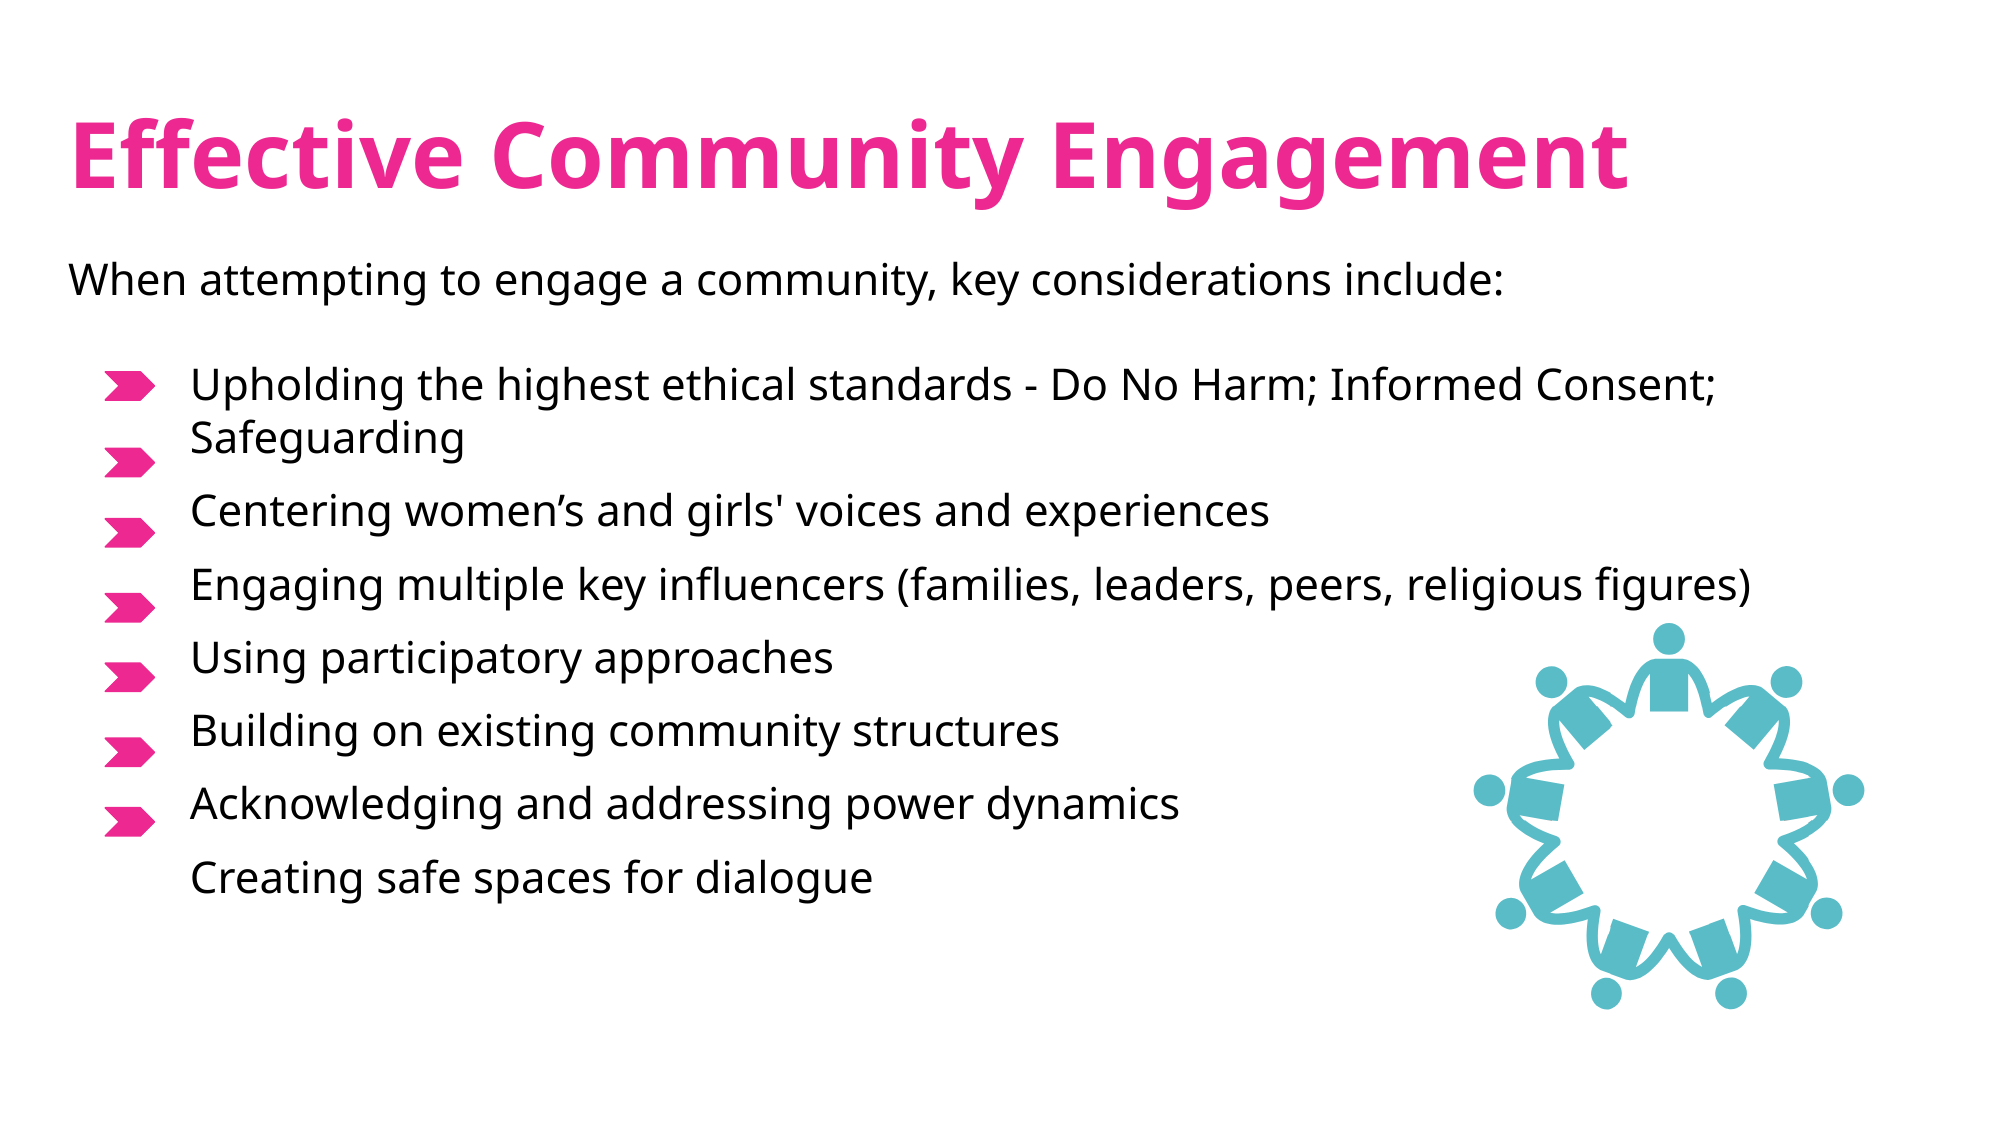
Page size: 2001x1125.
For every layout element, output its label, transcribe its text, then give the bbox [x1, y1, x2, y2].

text_box [105, 663, 155, 692]
list When attempting to engage a community, key considerations include: Upholding the highest ethical standards - Do No Harm; Informed Consent; Safeguarding Centering women’s and girls' voices and experiences Engaging multiple key influencers (families, leaders, peers, religious figures) Using participatory approaches Building on existing community structures Acknowledging and addressing power dynamics Creating safe spaces for dialogue [68, 252, 1932, 1000]
text_box [105, 448, 155, 477]
title Effective Community Engagement [68, 97, 1932, 223]
text_box [105, 738, 155, 767]
picture [1412, 593, 1907, 1048]
text_box [105, 807, 155, 836]
text_box [105, 593, 155, 622]
text_box [105, 518, 155, 547]
text_box [105, 371, 155, 401]
